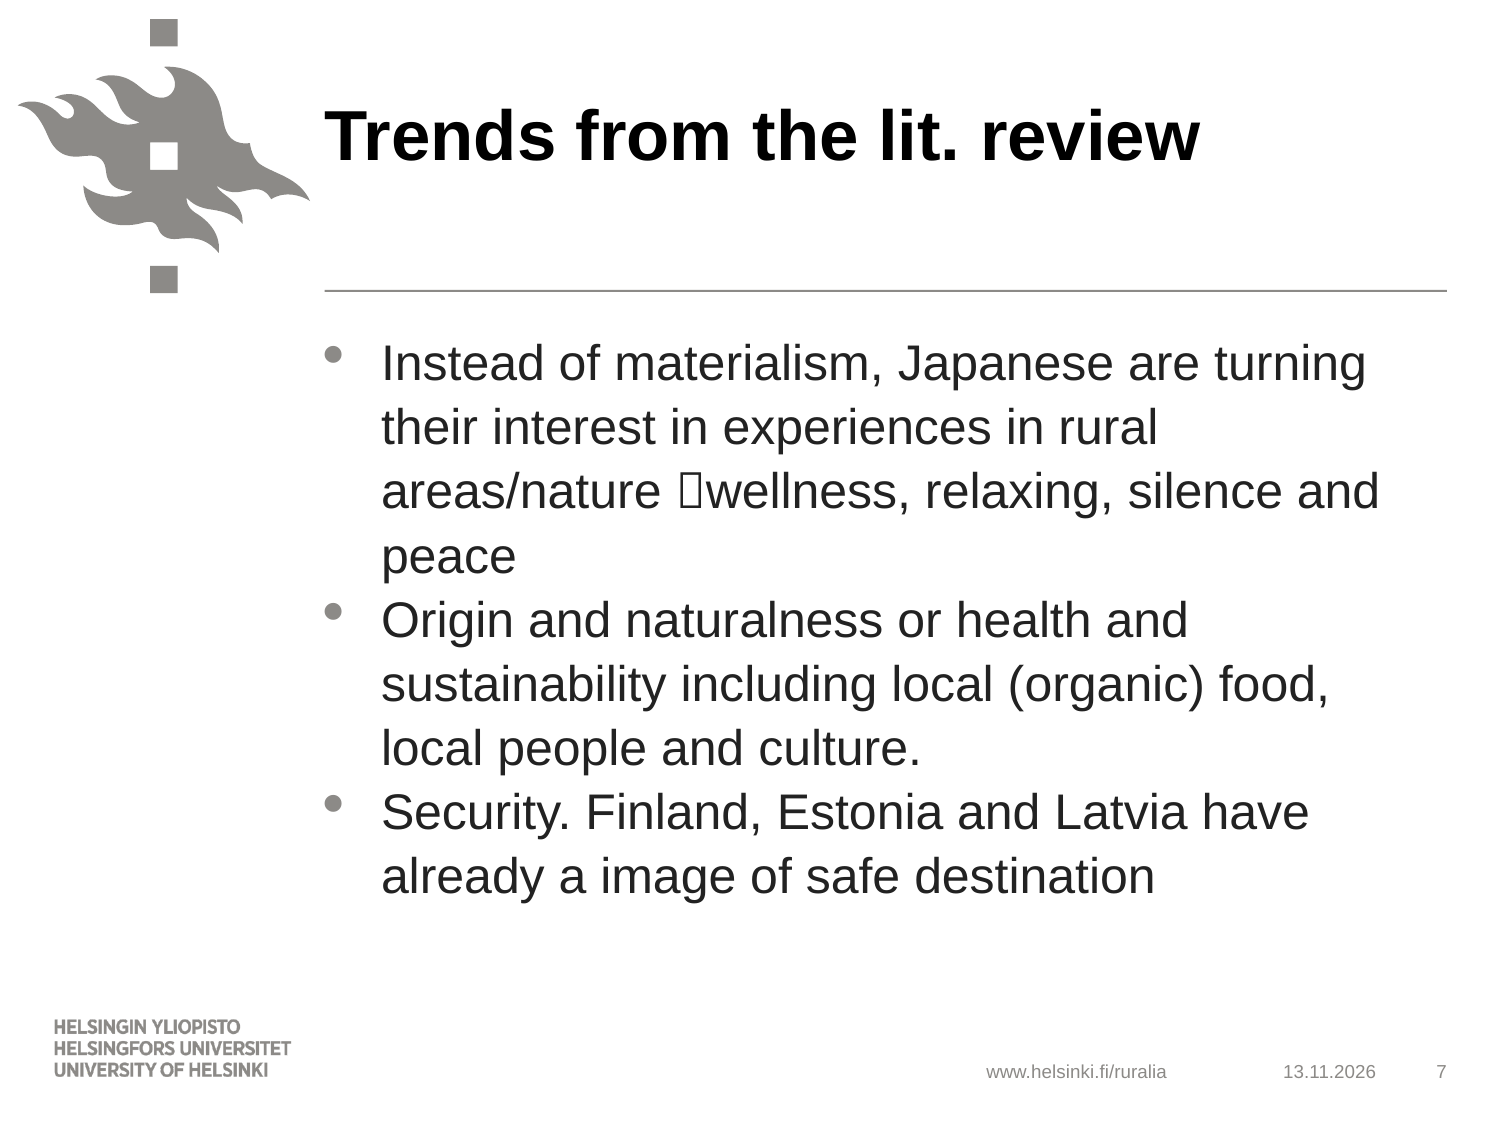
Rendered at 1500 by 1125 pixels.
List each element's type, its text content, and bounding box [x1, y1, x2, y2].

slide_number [1230, 1011, 1376, 1083]
slide_number 7 [1376, 1011, 1447, 1083]
title Trends from the lit. review [324, 90, 1447, 279]
picture [53, 1017, 292, 1079]
list Instead of materialism, Japanese are turning their interest in experiences in rural areas/nature wellness, relaxing, silence and peace Origin and naturalness or health and sustainability including local (organic) food, local people and culture. Security. Finland, Estonia and Latvia have already a image of safe destination [324, 326, 1447, 988]
